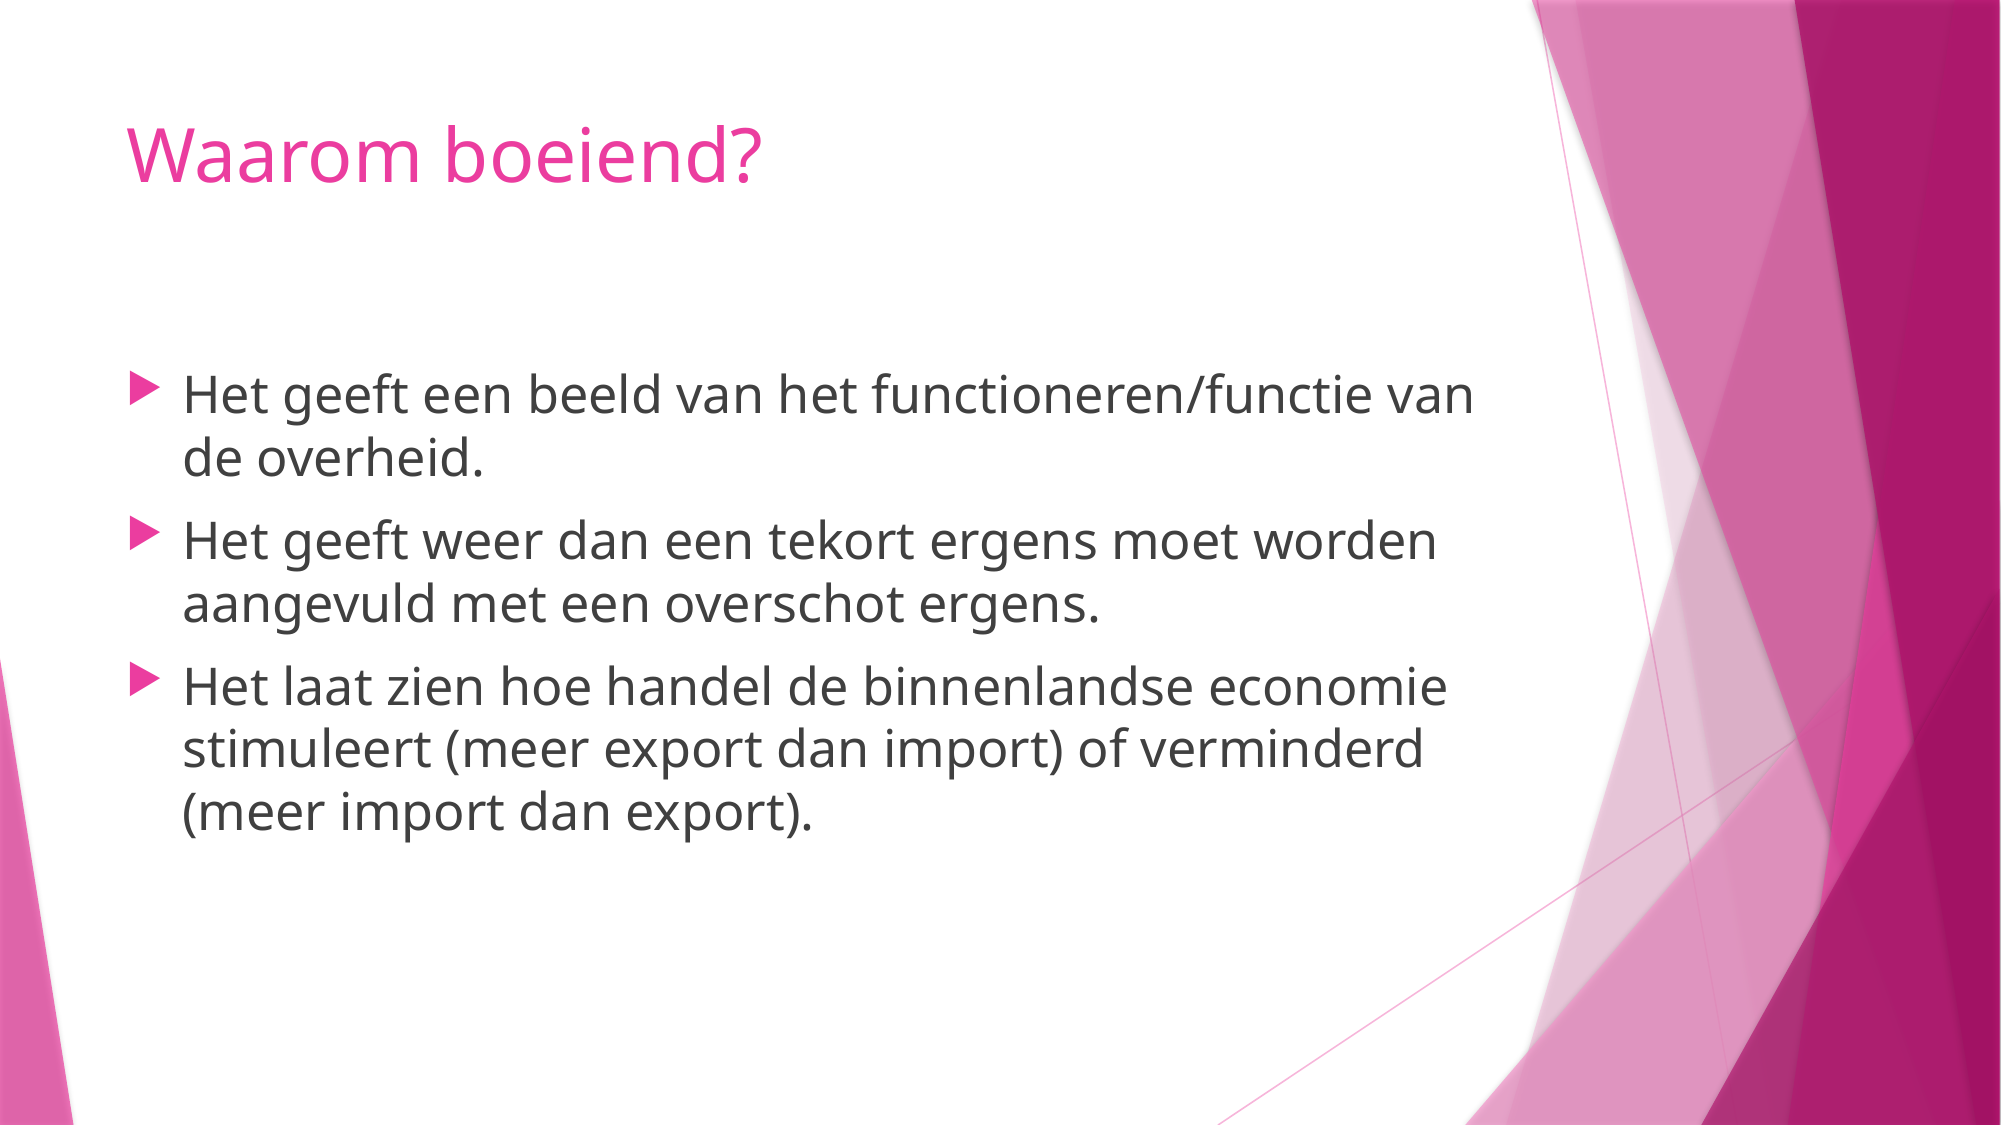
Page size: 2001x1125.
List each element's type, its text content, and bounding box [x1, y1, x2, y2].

list Het geeft een beeld van het functioneren/functie van de overheid. Het geeft weer dan een tekort ergens moet worden aangevuld met een overschot ergens. Het laat zien hoe handel de binnenlandse economie stimuleert (meer export dan import) of verminderd (meer import dan export). [111, 354, 1522, 992]
title Waarom boeiend? [111, 99, 1522, 317]
